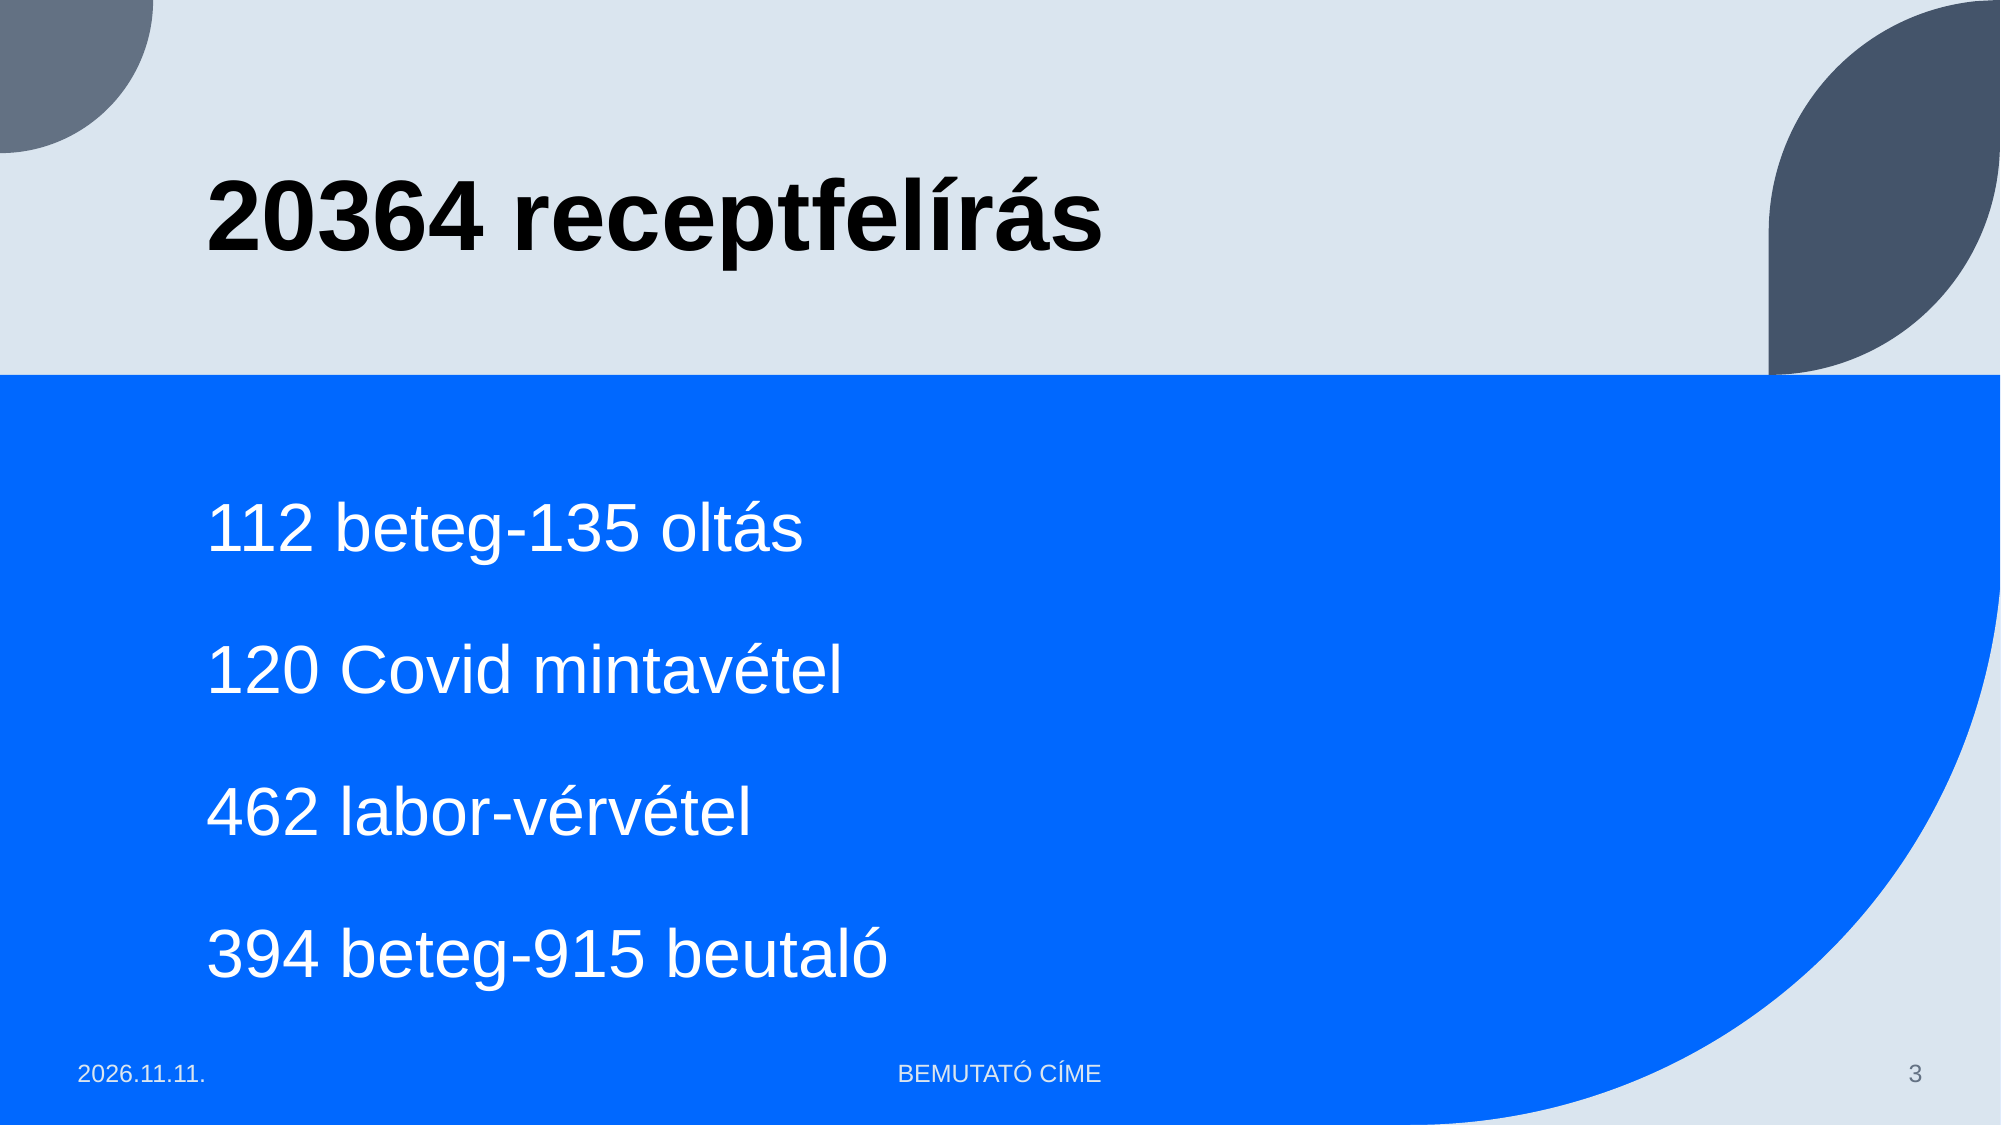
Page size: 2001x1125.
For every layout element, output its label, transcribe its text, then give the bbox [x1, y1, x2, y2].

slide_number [62, 1042, 513, 1103]
footer BEMUTATÓ CÍME [662, 1042, 1338, 1103]
title 20364 receptfelírás [191, 62, 1796, 280]
slide_number 3 [1674, 1042, 1938, 1103]
list 112 beteg-135 oltás 120 Covid mintavétel 462 labor-vérvétel 394 beteg-915 beutaló [191, 435, 1796, 999]
